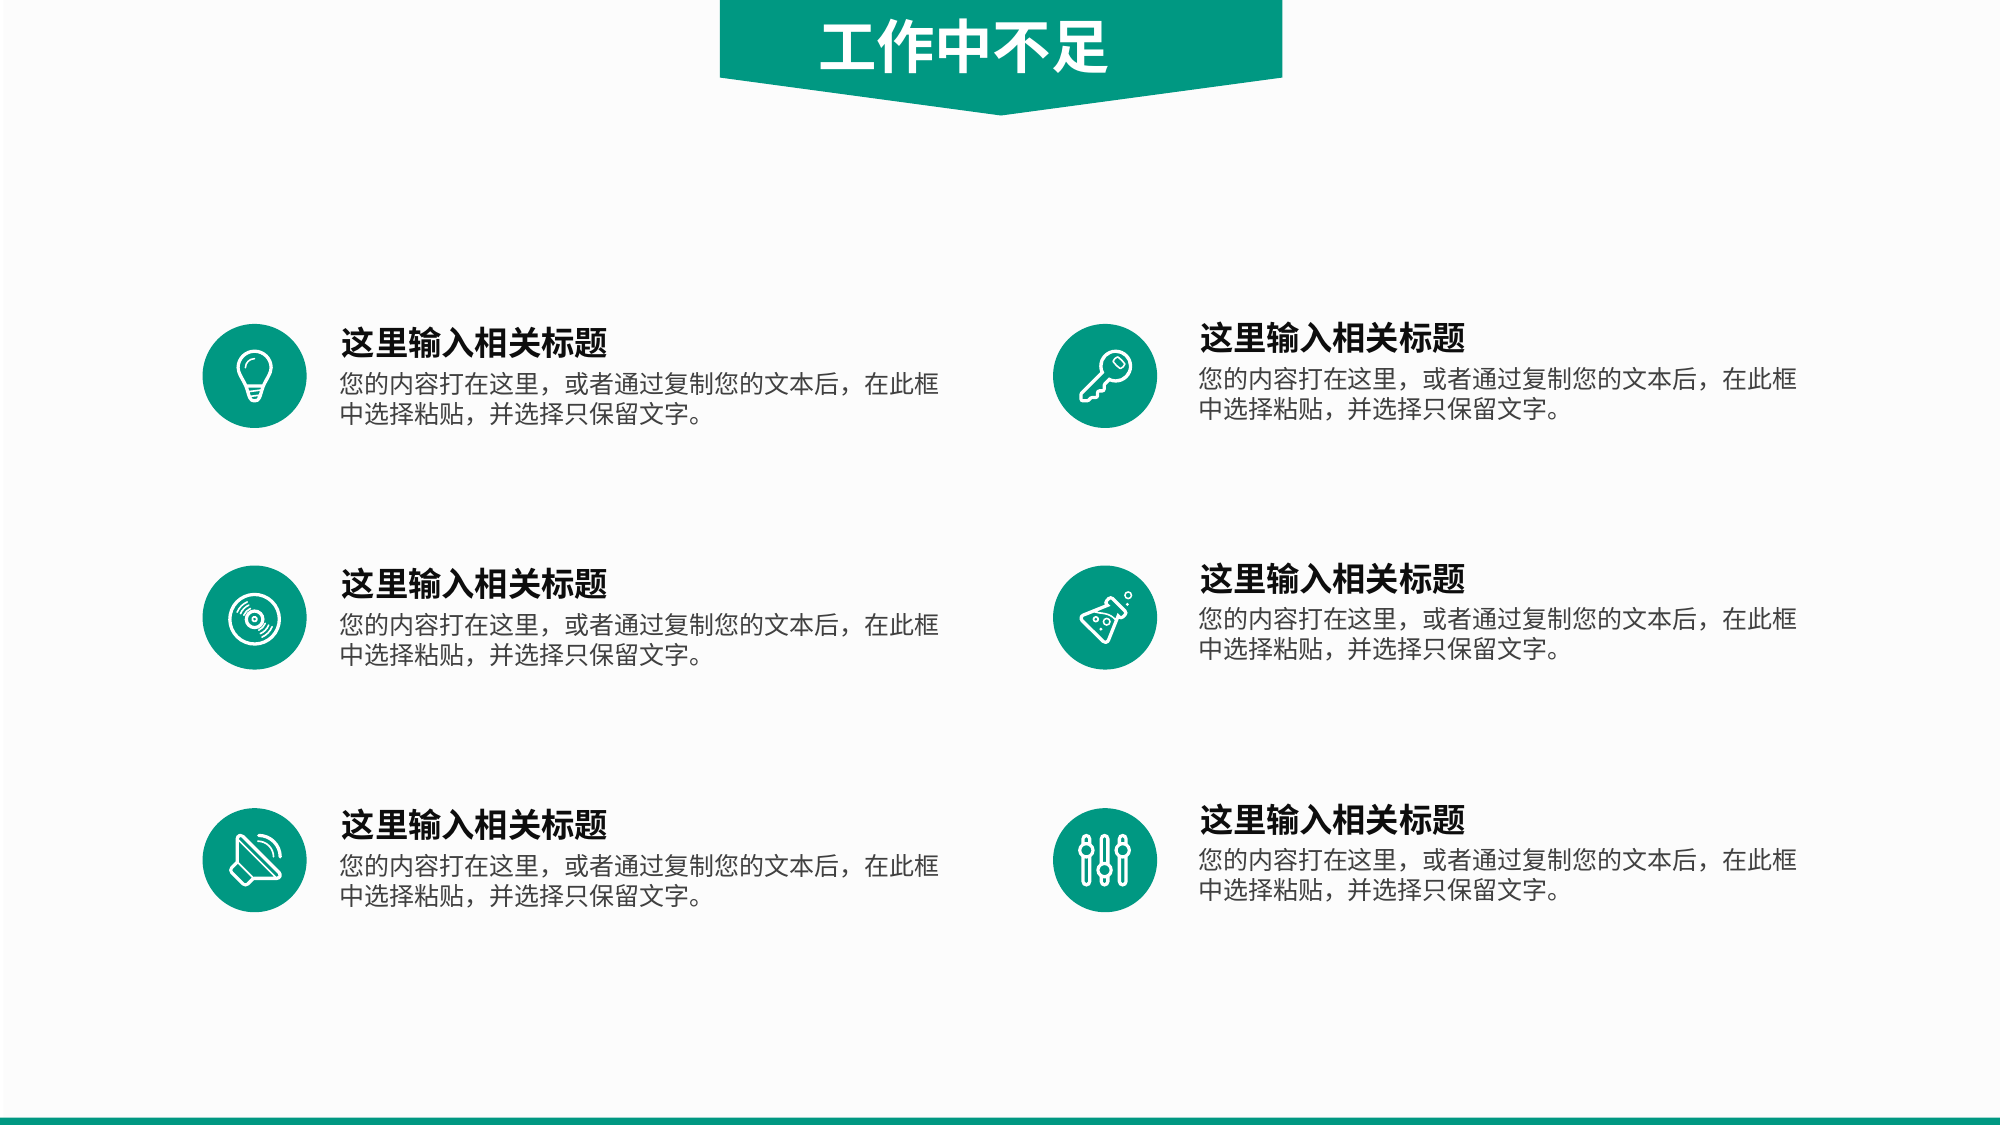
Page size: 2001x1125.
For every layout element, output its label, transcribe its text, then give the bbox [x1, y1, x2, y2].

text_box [236, 349, 273, 403]
text_box [201, 564, 308, 671]
text_box 这里输入相关标题 [327, 315, 623, 370]
text_box 这里输入相关标题 [1185, 309, 1481, 365]
text_box 您的内容打在这里，或者通过复制您的文本后，在此框中选择粘贴，并选择只保留文字。 [325, 842, 977, 918]
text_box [228, 592, 282, 646]
text_box 工作中不足 [818, 2, 1191, 88]
text_box [0, 1116, 2000, 1125]
text_box 这里输入相关标题 [327, 555, 623, 611]
text_box [718, 0, 1284, 117]
text_box 这里输入相关标题 [327, 796, 623, 852]
text_box 您的内容打在这里，或者通过复制您的文本后，在此框中选择粘贴，并选择只保留文字。 [325, 361, 977, 436]
text_box [1052, 807, 1159, 914]
text_box 这里输入相关标题 [1185, 550, 1481, 606]
text_box [1052, 564, 1159, 671]
text_box 您的内容打在这里，或者通过复制您的文本后，在此框中选择粘贴，并选择只保留文字。 [1183, 355, 1835, 431]
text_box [1079, 591, 1133, 644]
text_box 您的内容打在这里，或者通过复制您的文本后，在此框中选择粘贴，并选择只保留文字。 [1183, 596, 1835, 672]
text_box [201, 322, 308, 430]
text_box 这里输入相关标题 [1185, 791, 1481, 847]
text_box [1078, 833, 1131, 887]
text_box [228, 833, 282, 887]
text_box [201, 807, 308, 914]
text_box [1079, 349, 1133, 403]
text_box 您的内容打在这里，或者通过复制您的文本后，在此框中选择粘贴，并选择只保留文字。 [1183, 837, 1835, 913]
text_box 您的内容打在这里，或者通过复制您的文本后，在此框中选择粘贴，并选择只保留文字。 [325, 602, 977, 677]
text_box [1052, 322, 1159, 430]
